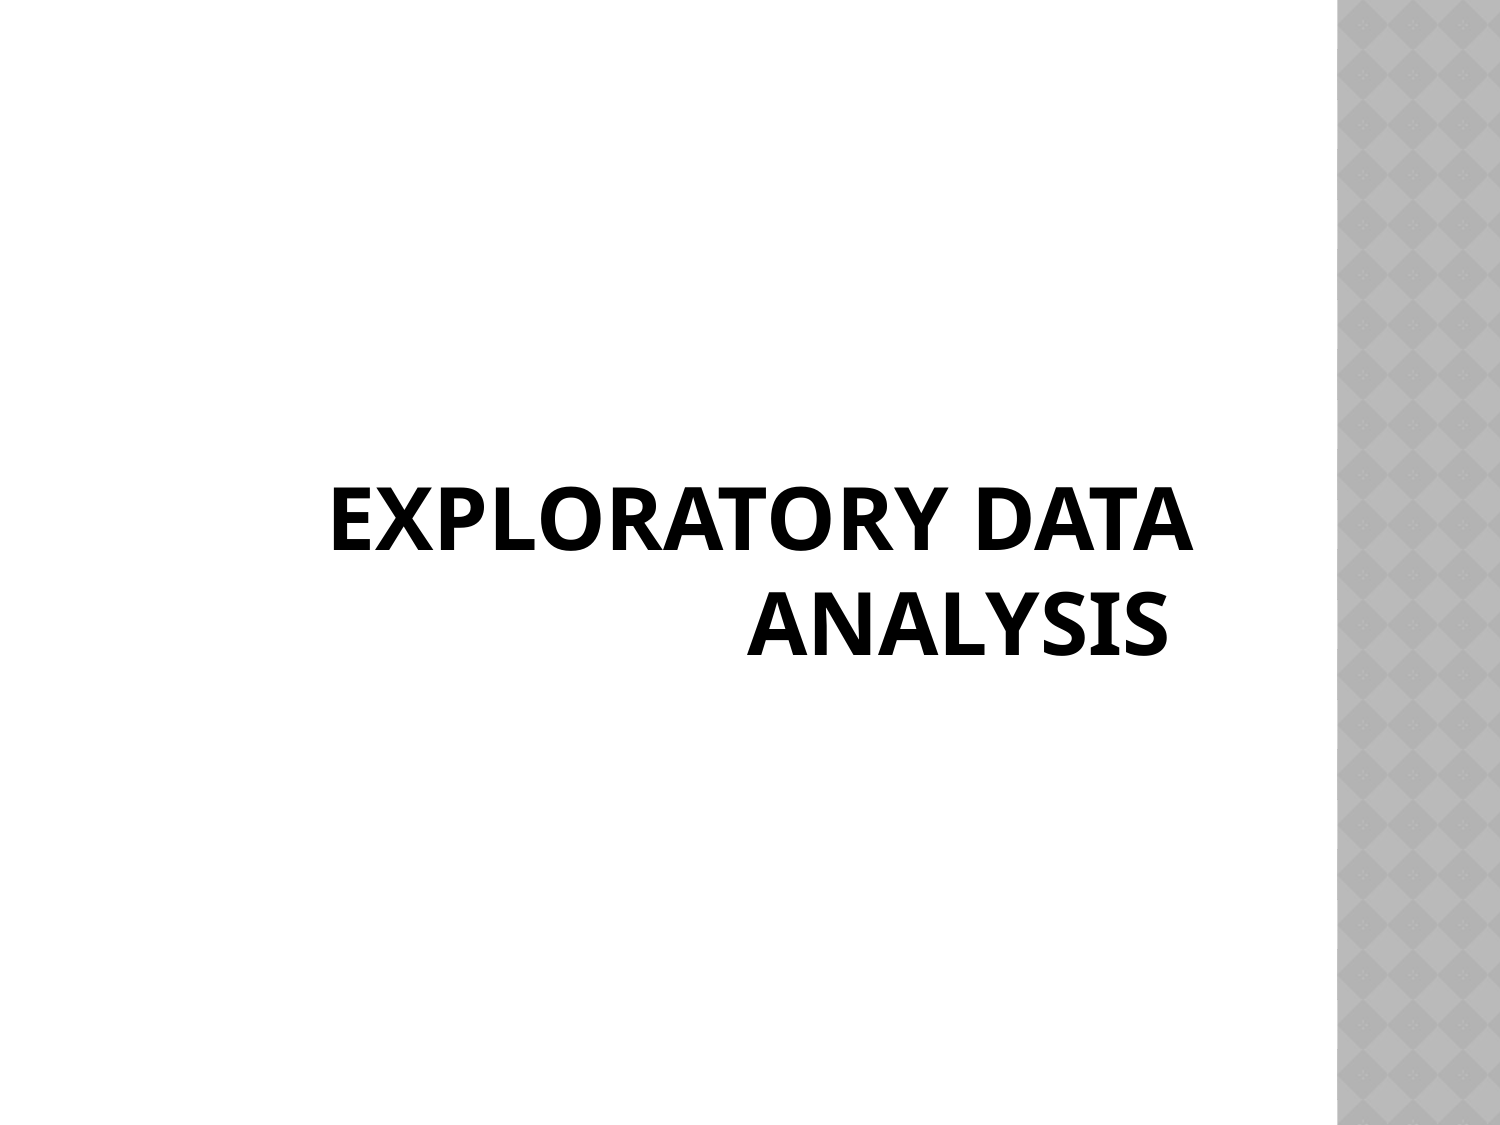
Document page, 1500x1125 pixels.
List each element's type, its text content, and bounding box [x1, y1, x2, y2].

title Exploratory Data Analysis [174, 462, 1202, 687]
